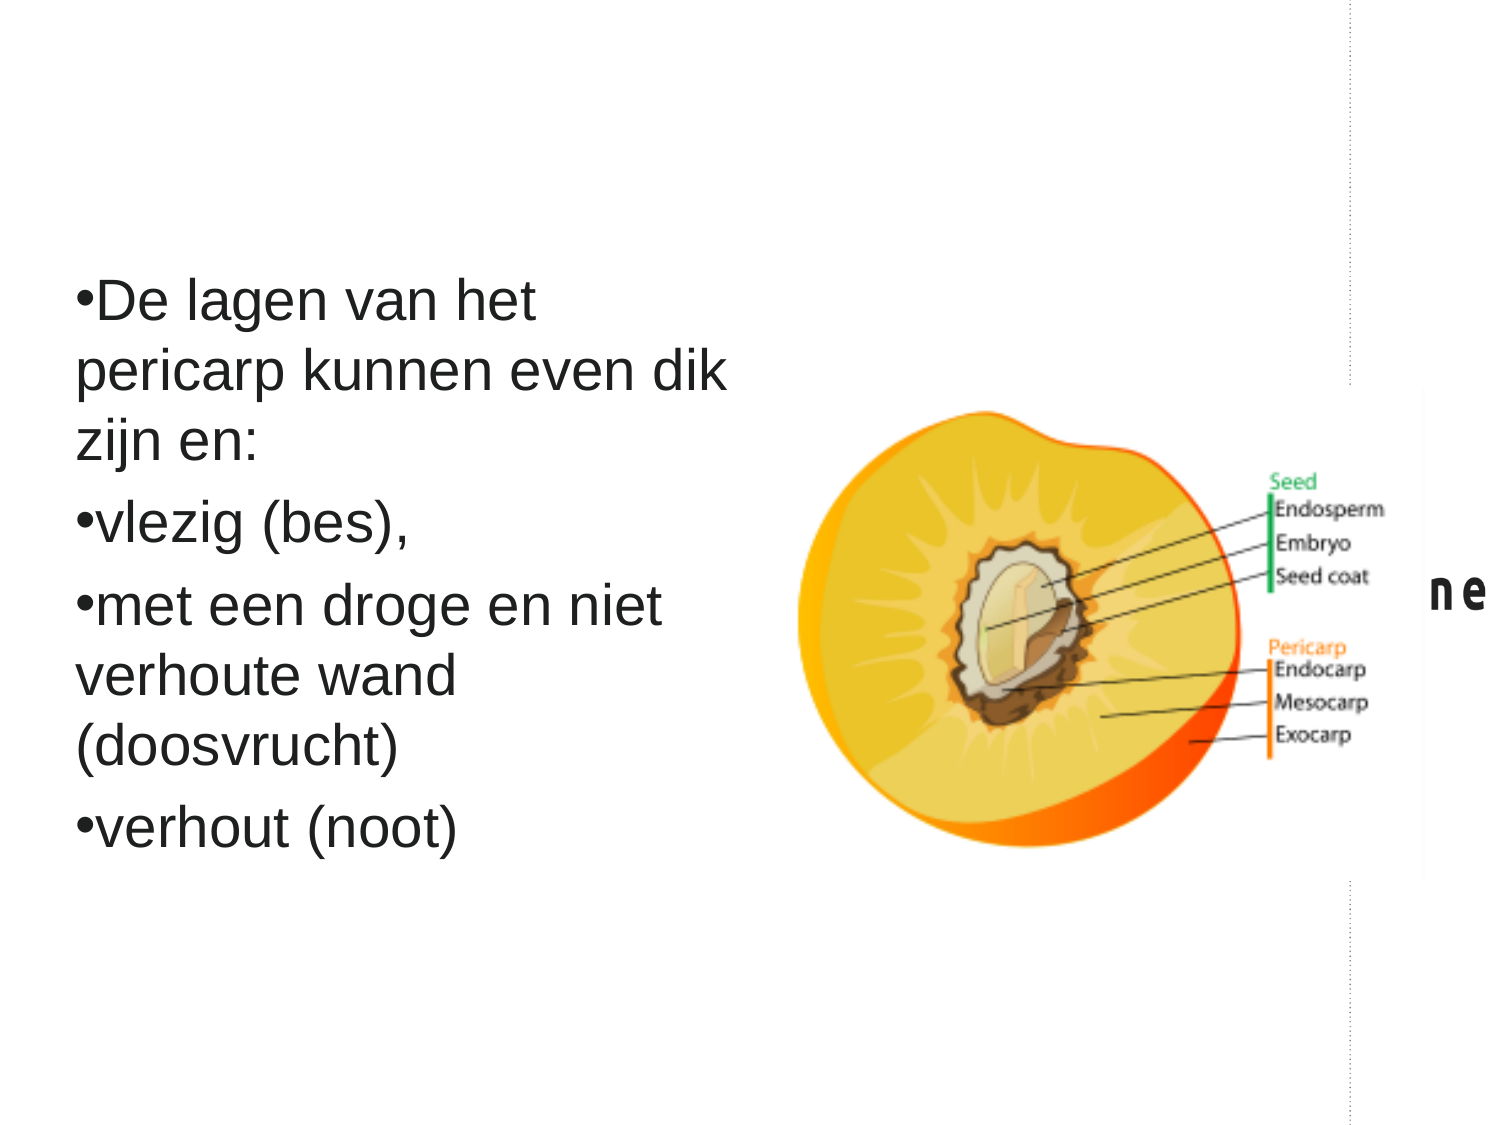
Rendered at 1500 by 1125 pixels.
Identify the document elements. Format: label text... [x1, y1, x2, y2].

list De lagen van het pericarp kunnen even dik zijn en: vlezig (bes), met een droge en niet verhoute wand (doosvrucht) verhout (noot) [75, 262, 738, 1005]
picture [762, 0, 1500, 1125]
